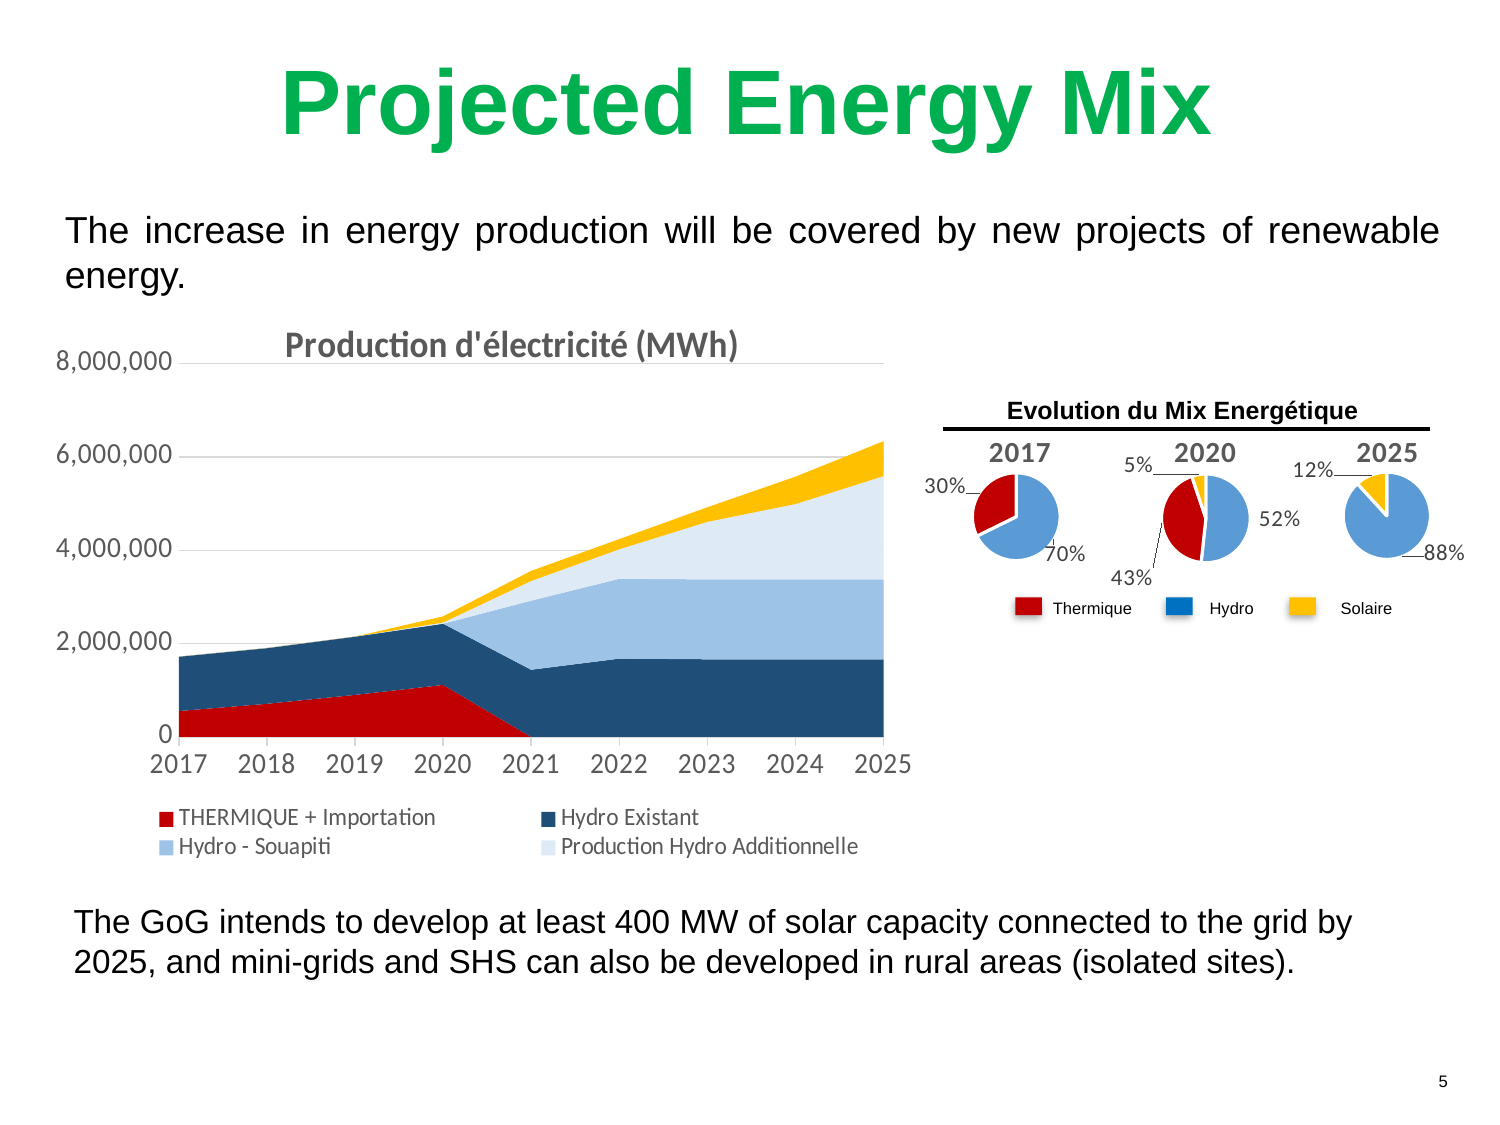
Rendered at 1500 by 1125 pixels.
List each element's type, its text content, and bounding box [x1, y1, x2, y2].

slide_number 5 [1413, 1056, 1488, 1105]
text_box Evolution du Mix Energétique [942, 387, 1430, 427]
text_box The increase in energy production will be covered by new projects of renewable energy. [50, 198, 1456, 304]
chart [55, 298, 1491, 872]
text_box The GoG intends to develop at least 400 MW of solar capacity connected to the grid by 2025, and mini-grids and SHS can also be developed in rural areas (isolated sites). [58, 892, 1460, 988]
text_box Projected Energy Mix [46, 35, 1447, 111]
